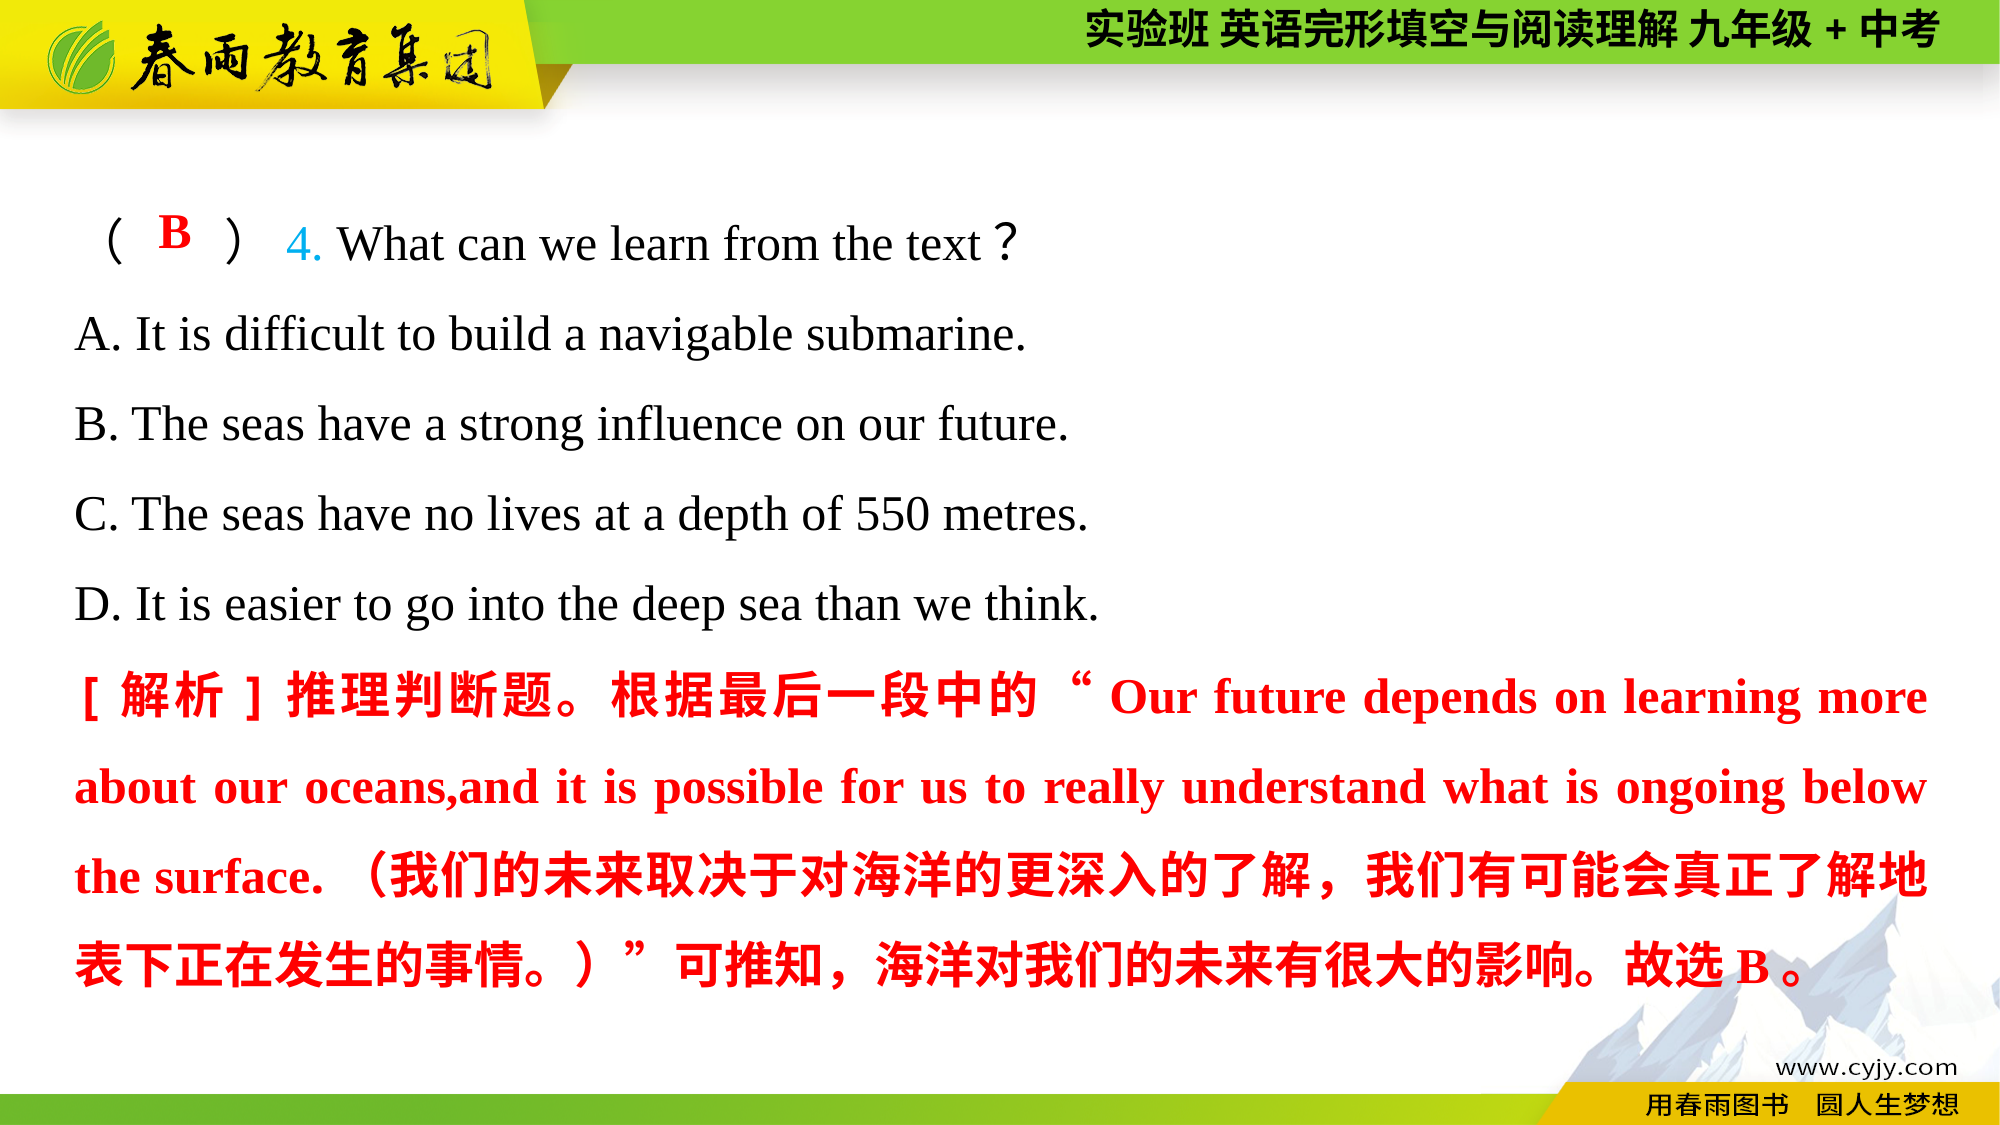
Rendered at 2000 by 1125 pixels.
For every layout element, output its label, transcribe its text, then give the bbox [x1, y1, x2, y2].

list （ ）4. What can we learn from the text？ A. It is difficult to build a navigable submarine. B. The seas have a strong influence on our future. C. The seas have no lives at a depth of 550 metres. D. It is easier to go into the deep sea than we think. [59, 172, 1944, 643]
text_box B [143, 191, 207, 267]
picture [0, 0, 2000, 1125]
text_box [解析]推理判断题。根据最后一段中的“Our future depends on learning more about our oceans,and it is possible for us to really understand what is ongoing below the surface.（我们的未来取决于对海洋的更深入的了解，我们有可能会真正了解地表下正在发生的事情。）”可推知，海洋对我们的未来有很大的影响。故选B。 [59, 643, 1944, 1001]
